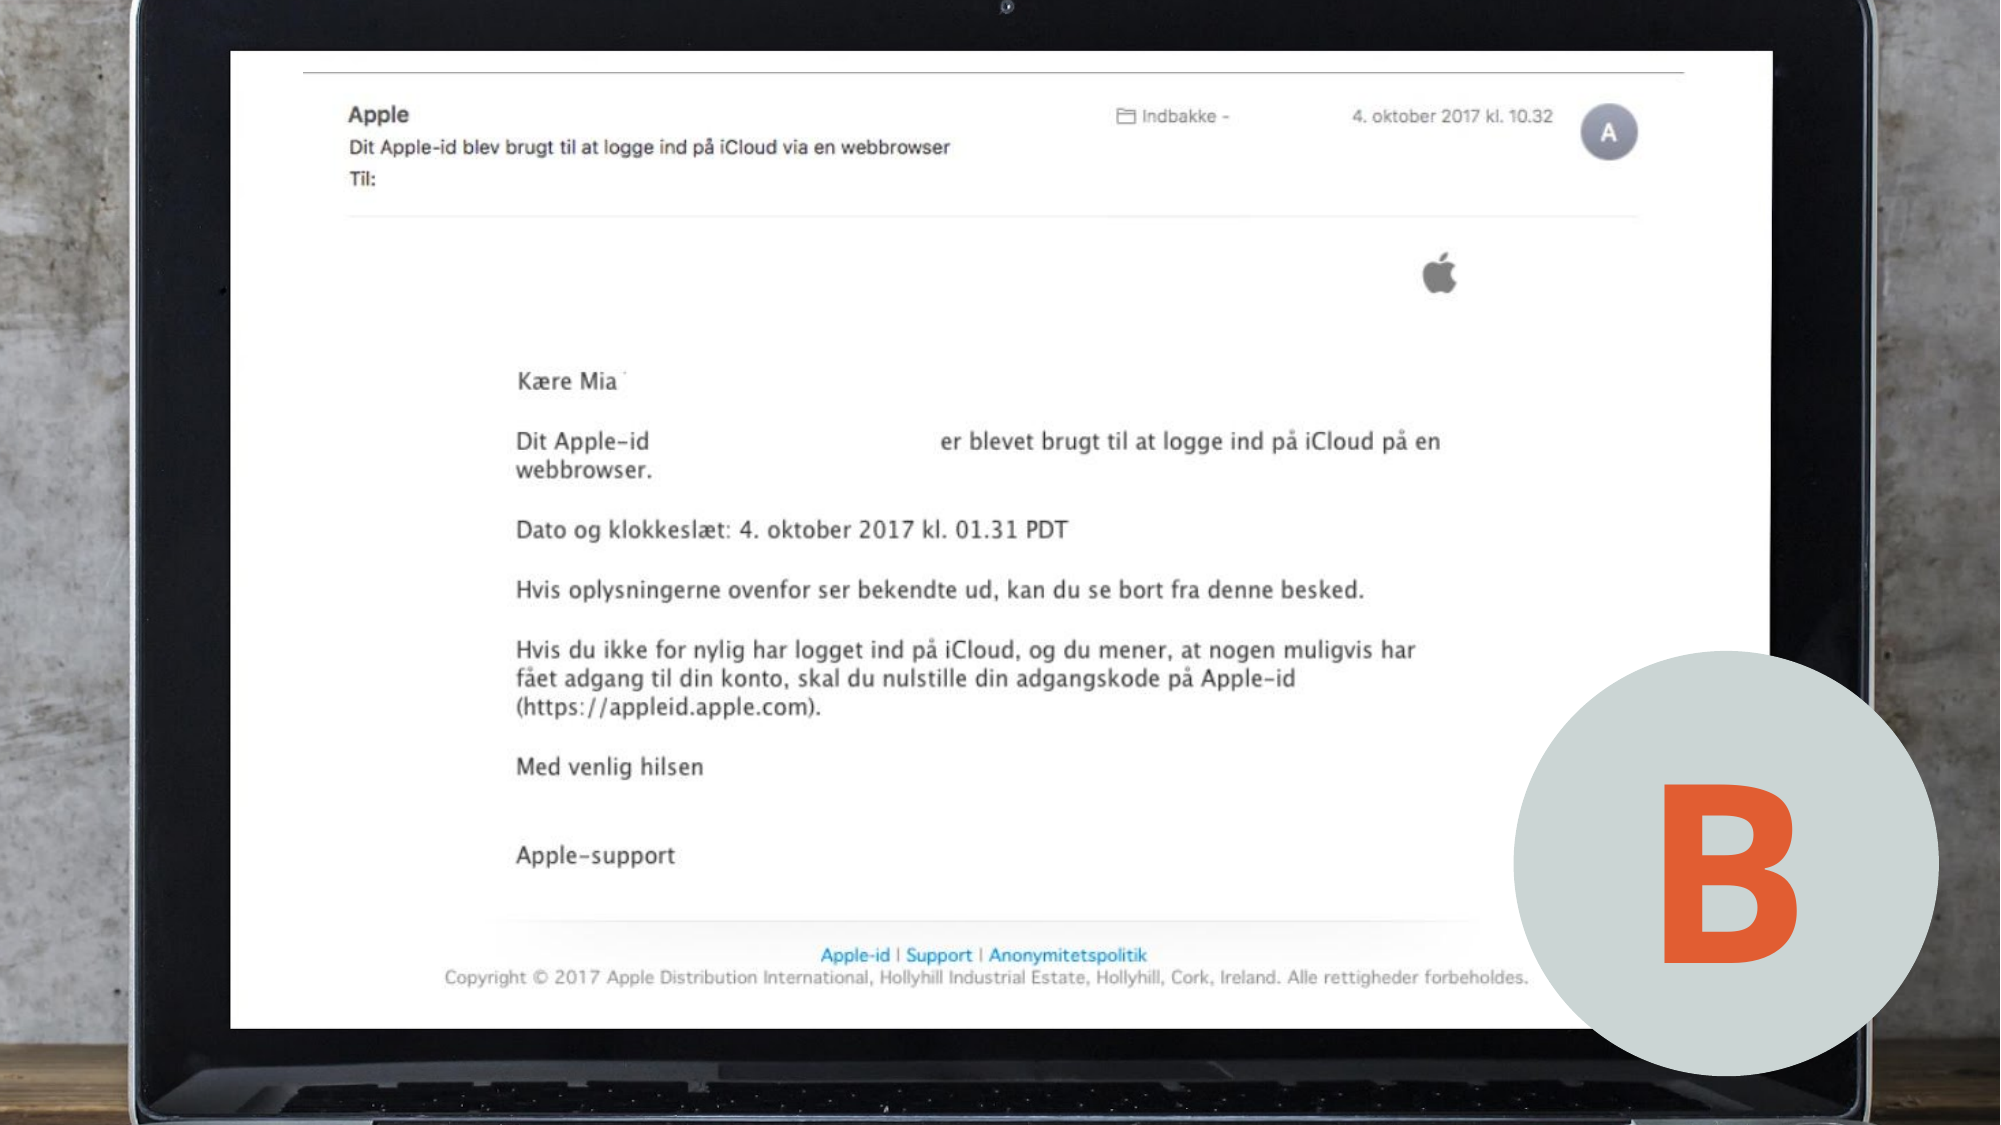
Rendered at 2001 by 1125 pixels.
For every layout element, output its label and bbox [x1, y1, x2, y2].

text_box [0, 0, 2000, 1125]
